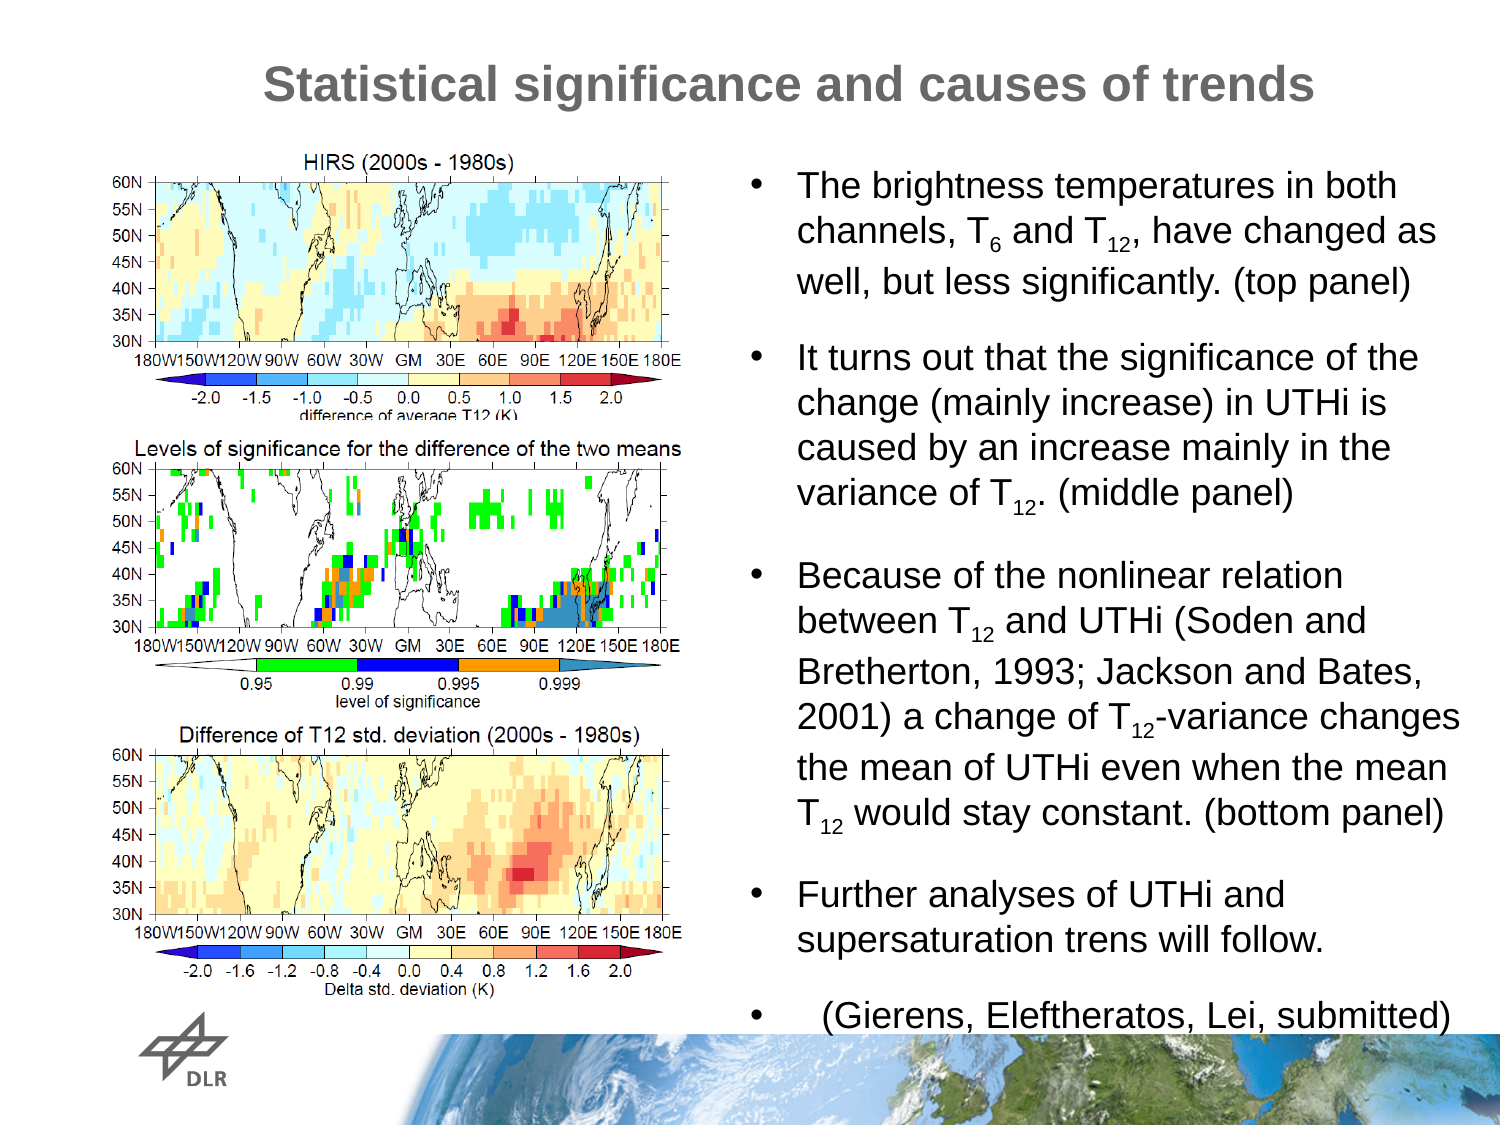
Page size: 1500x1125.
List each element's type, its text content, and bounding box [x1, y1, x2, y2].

list The brightness temperatures in both channels, T6 and T12, have changed as well, but less significantly. (top panel) It turns out that the significance of the change (mainly increase) in UTHi is caused by an increase mainly in the variance of T12. (middle panel) Because of the nonlinear relation between T12 and UTHi (Soden and Bretherton, 1993; Jackson and Bates, 2001) a change of T12-variance changes the mean of UTHi even when the mean T12 would stay constant. (bottom panel) Further analyses of UTHi and supersaturation trens will follow. (Gierens, Eleftheratos, Lei, submitted) [750, 160, 1471, 1008]
picture [0, 124, 1500, 1125]
title Statistical significance and causes of trends [187, 51, 1392, 173]
